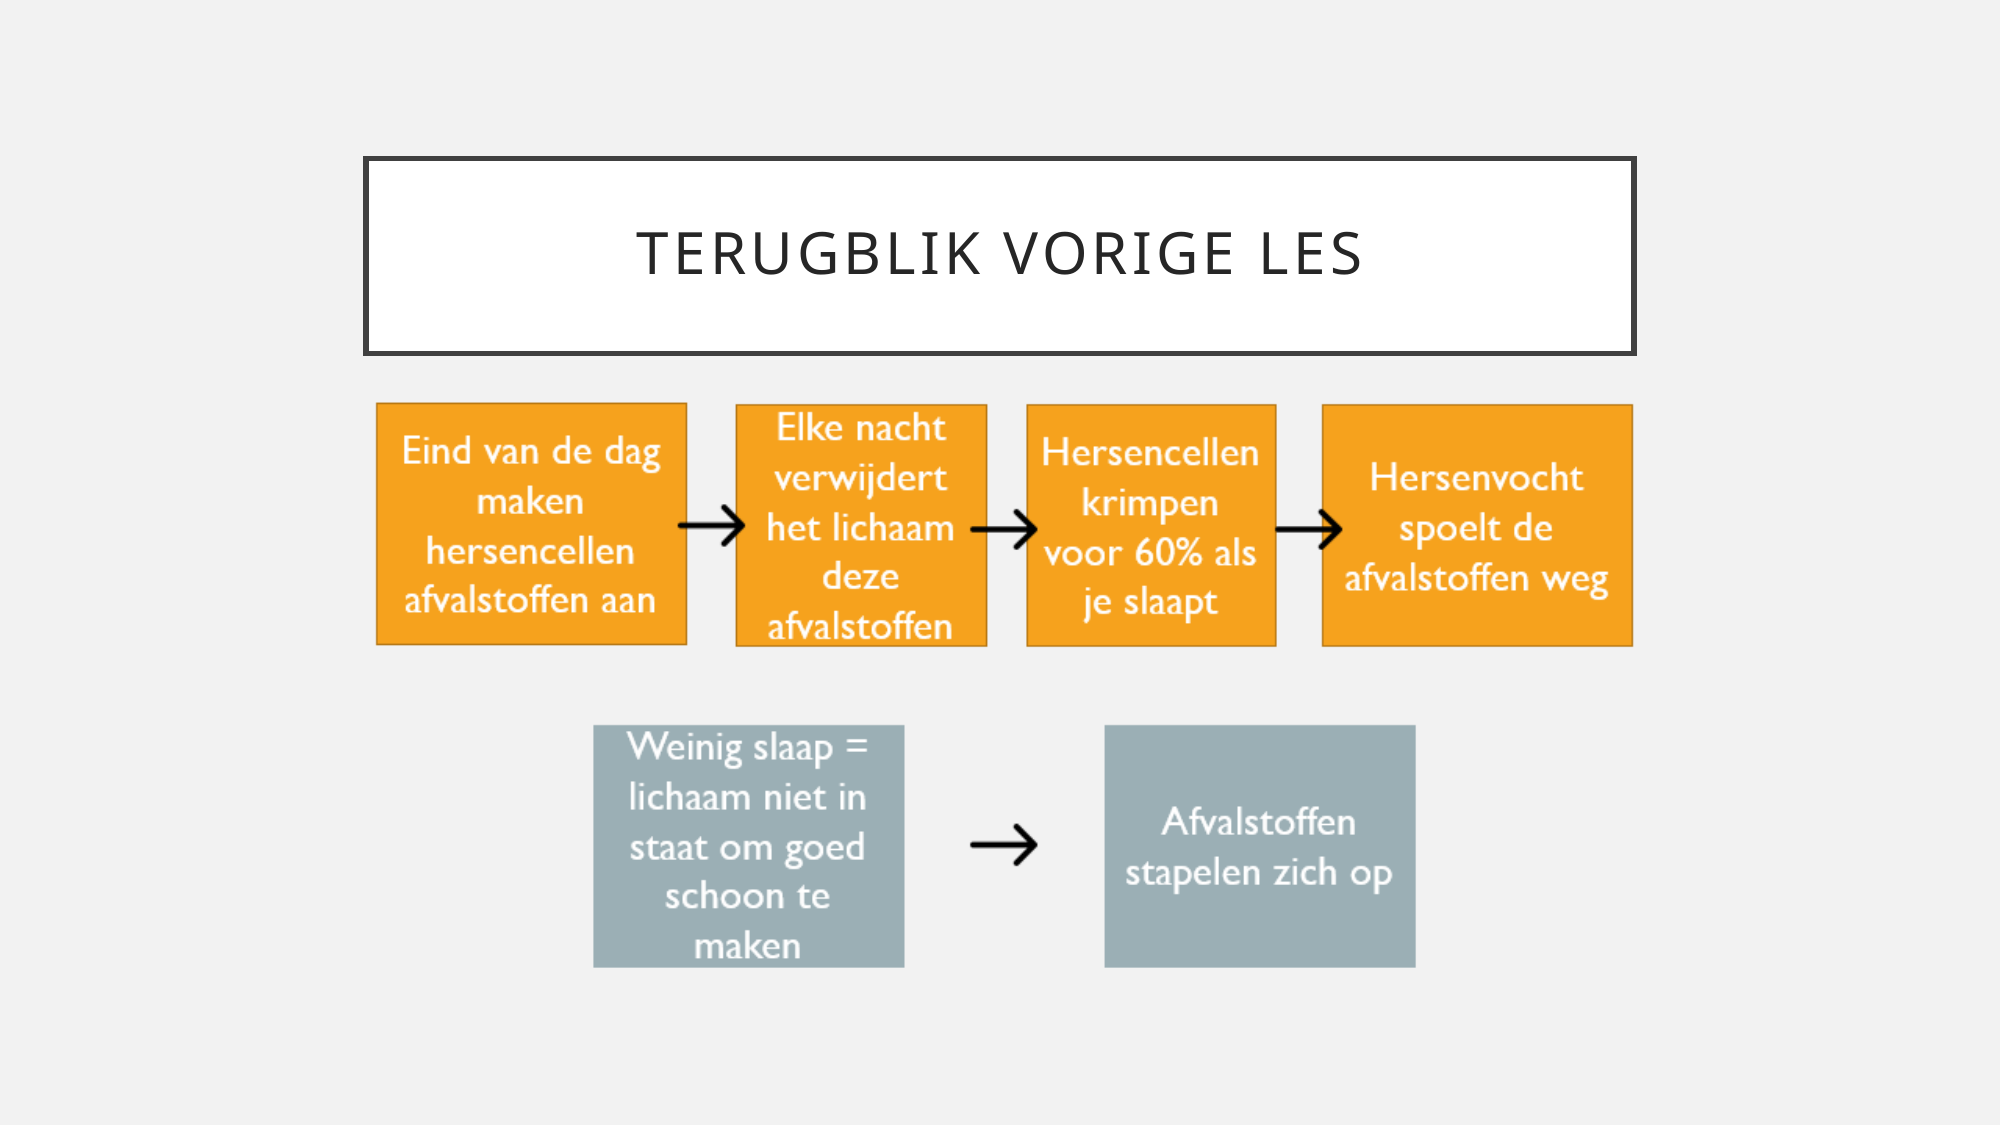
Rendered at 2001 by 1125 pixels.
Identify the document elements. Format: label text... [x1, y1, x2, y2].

picture [331, 370, 1674, 1004]
title Terugblik vorige les [363, 156, 1637, 356]
